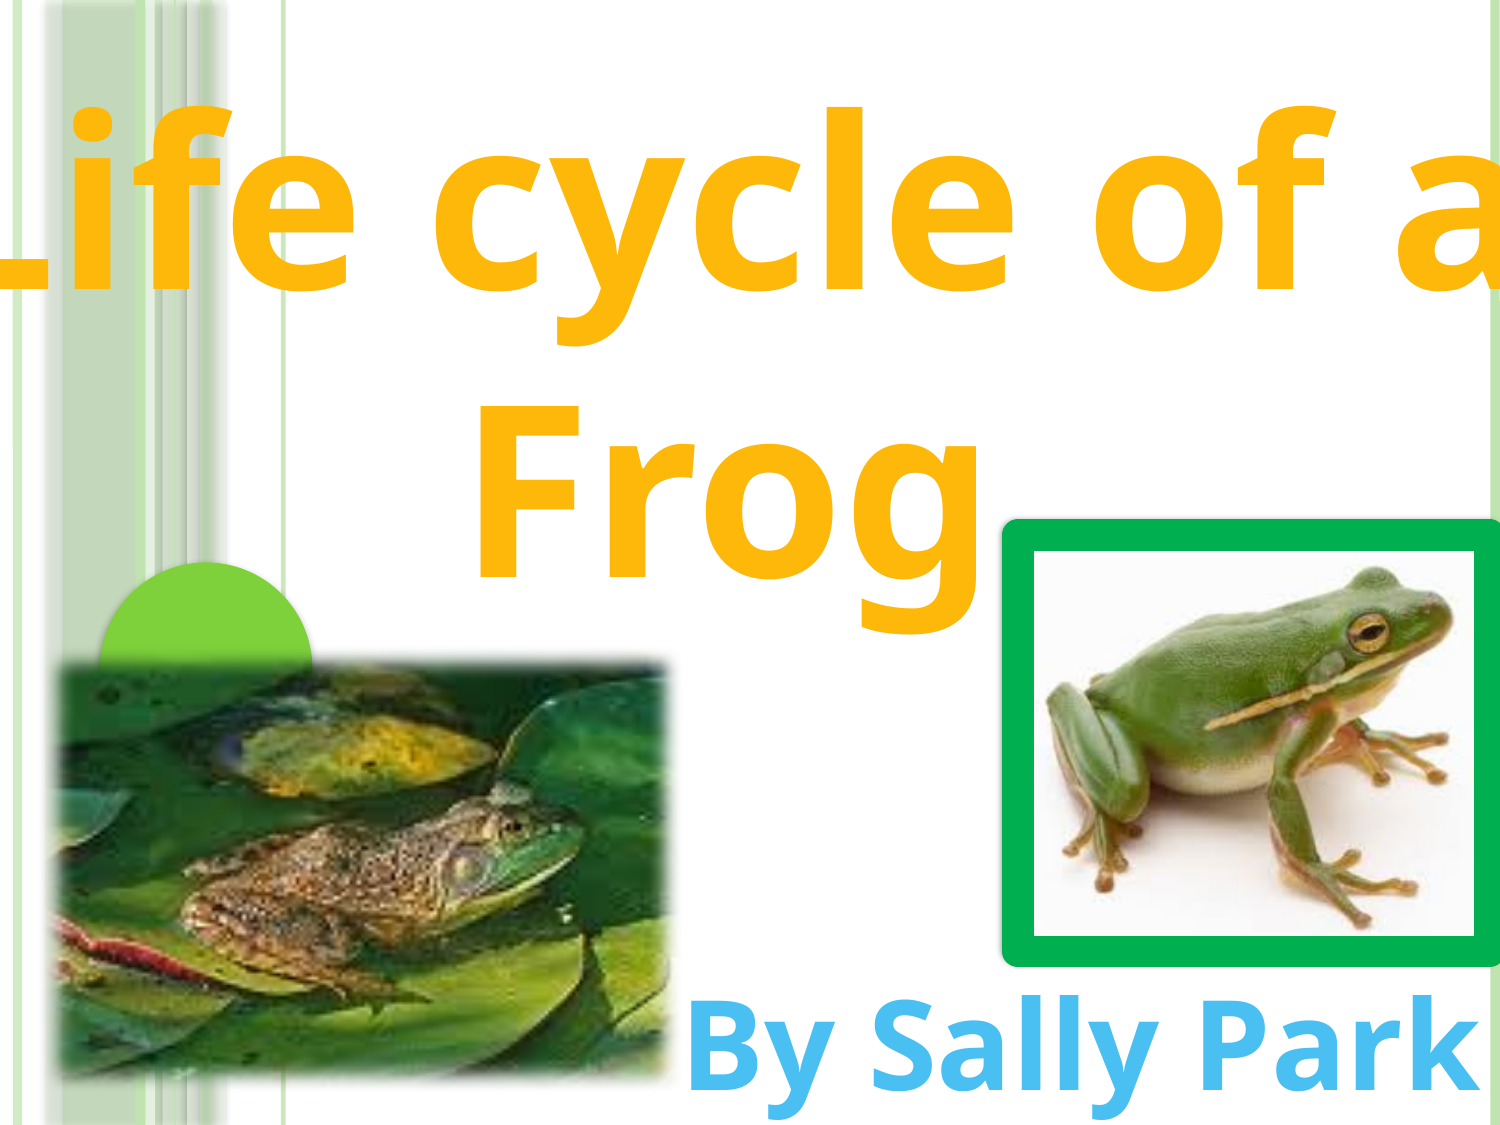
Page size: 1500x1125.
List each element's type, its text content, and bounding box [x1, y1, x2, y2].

picture [40, 644, 683, 1093]
picture [1032, 550, 1475, 937]
text_box Life cycle of a Frog [0, 42, 1500, 633]
text_box By Sally Park [665, 958, 1497, 1124]
